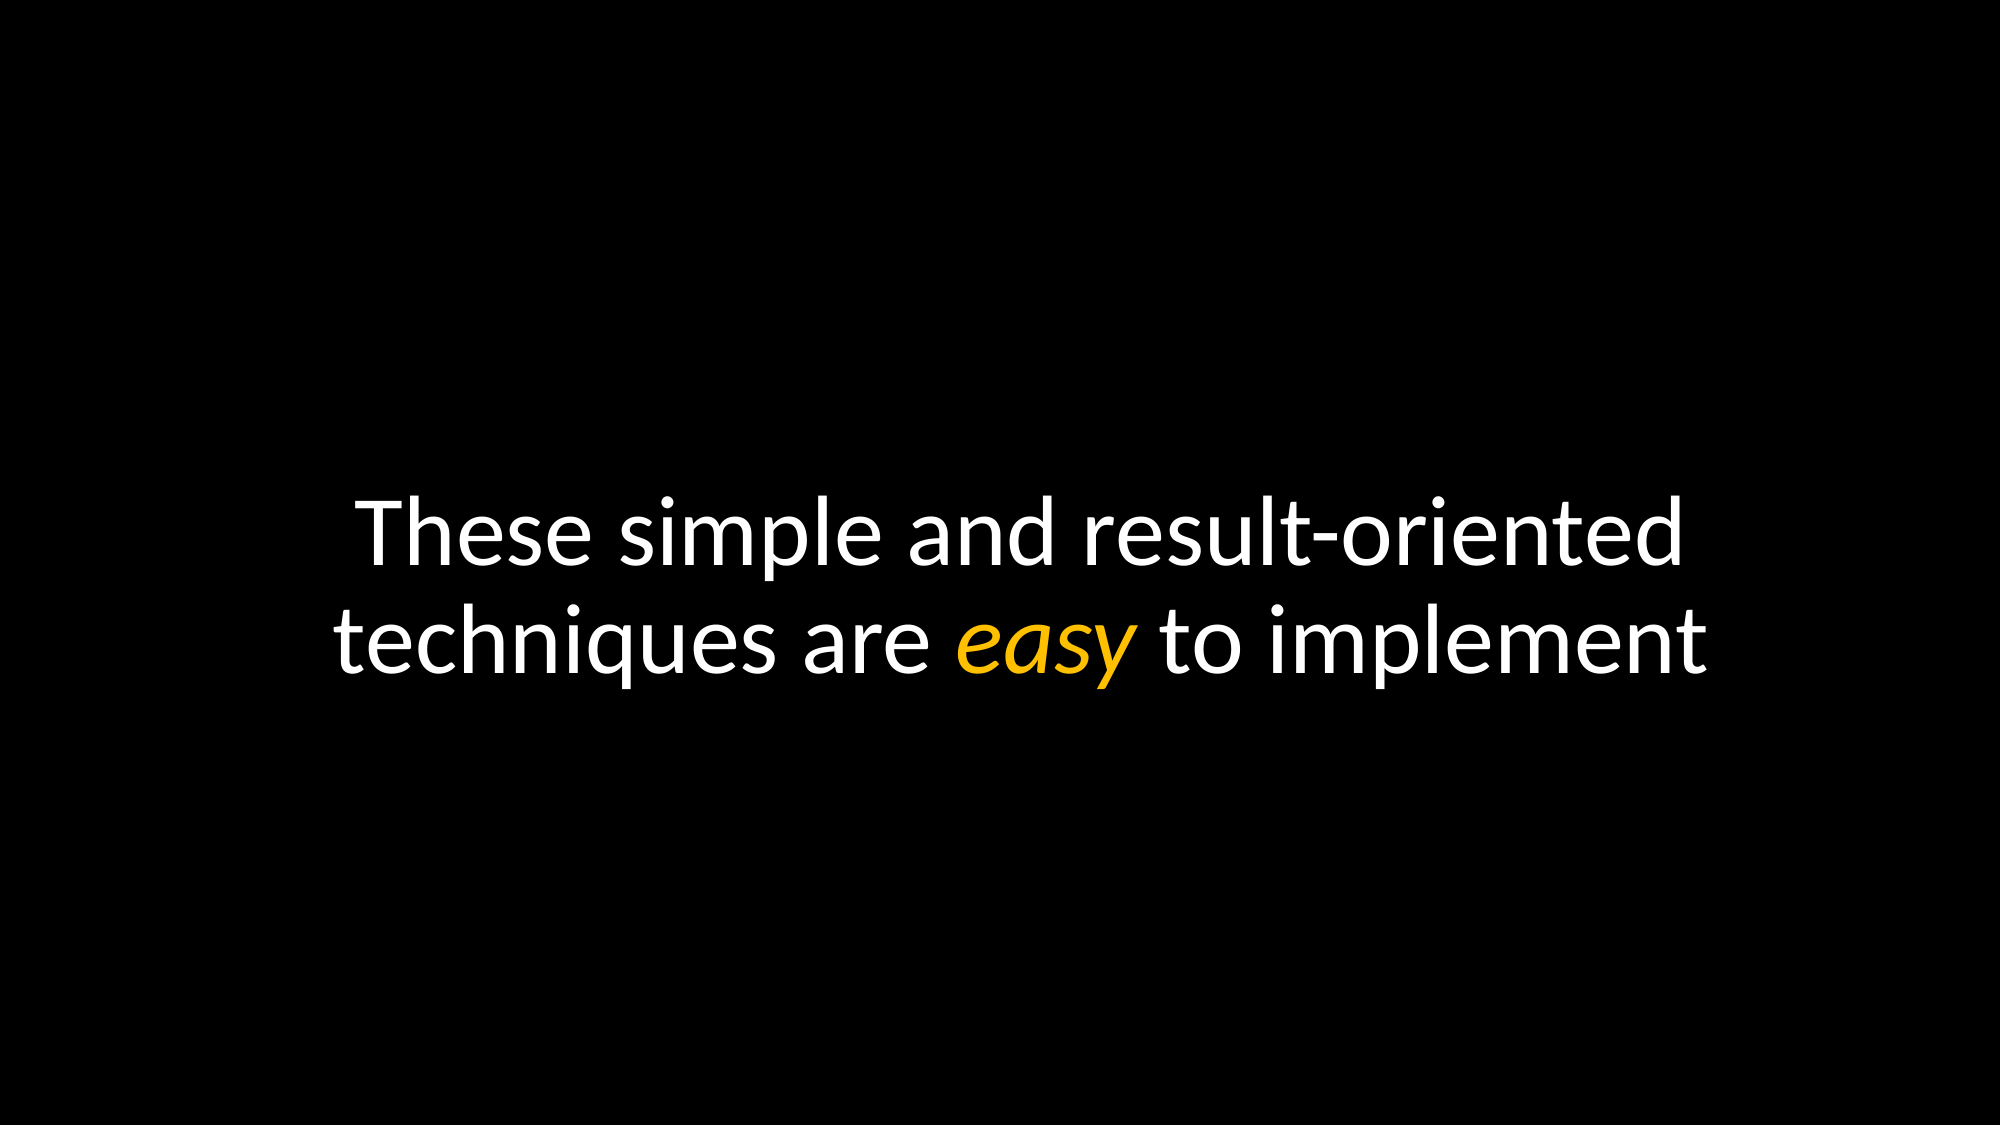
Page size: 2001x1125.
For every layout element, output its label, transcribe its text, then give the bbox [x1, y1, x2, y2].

list These simple and result-oriented techniques are easy to implement [158, 472, 1884, 1036]
